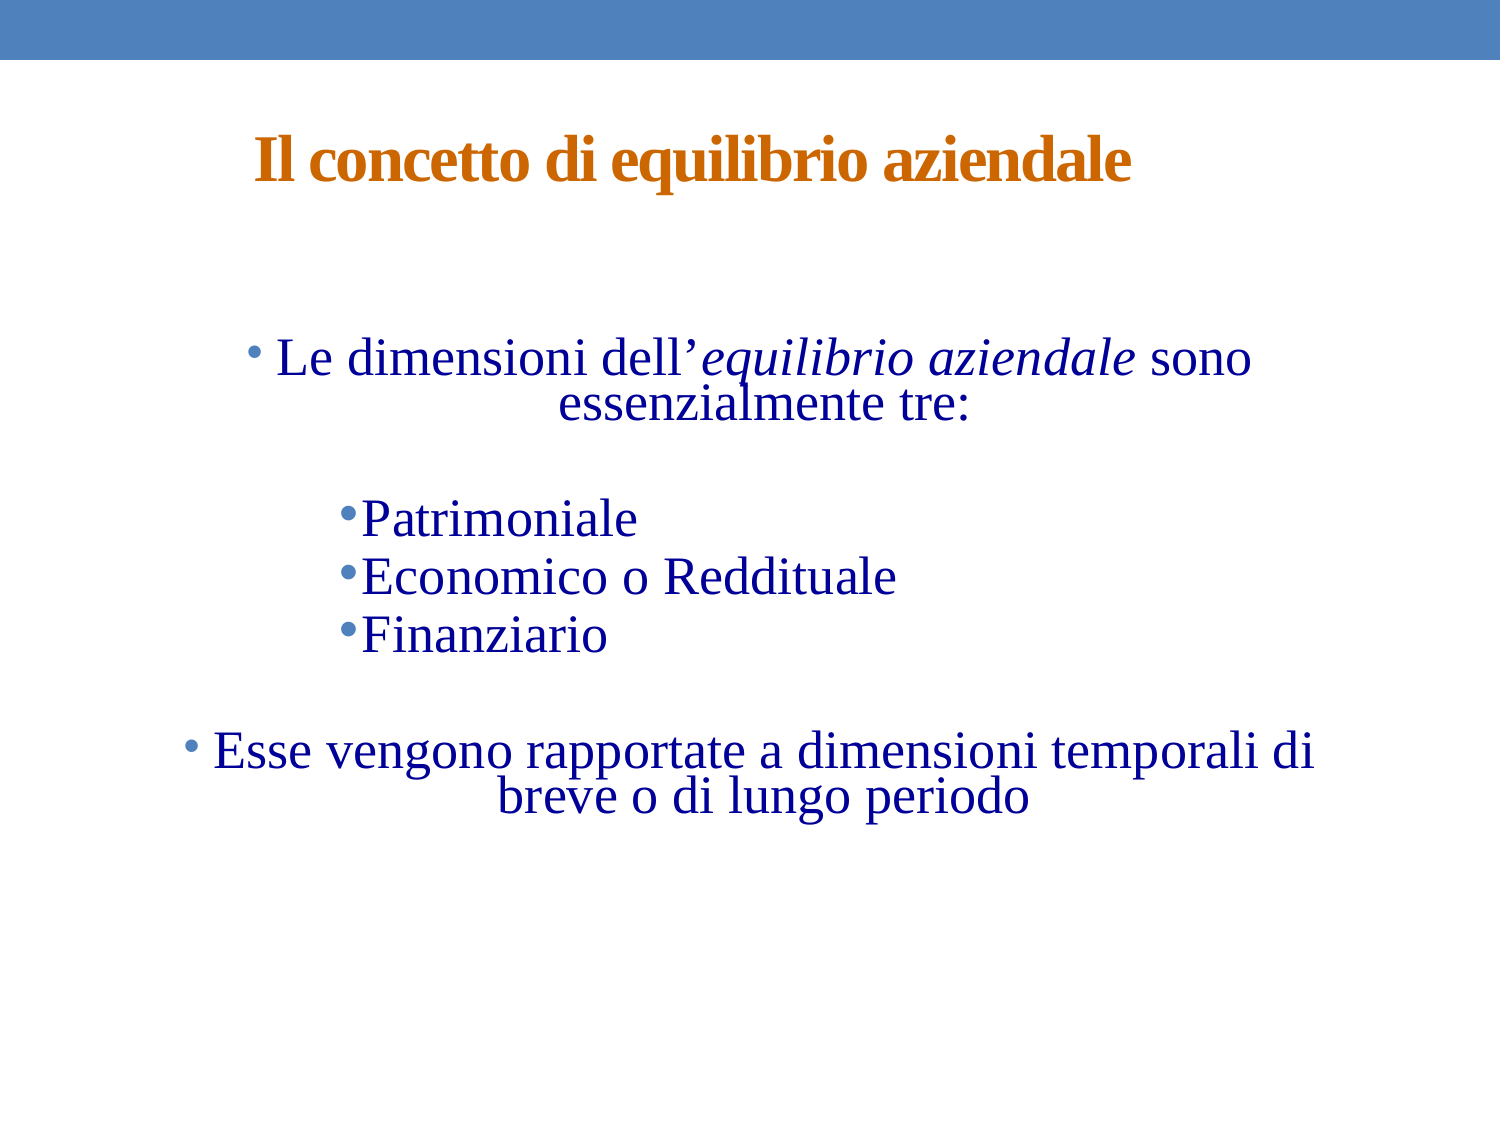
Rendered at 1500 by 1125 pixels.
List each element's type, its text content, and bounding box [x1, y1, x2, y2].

title Il concetto di equilibrio aziendale [238, 61, 1301, 249]
list Le dimensioni dell’equilibrio aziendale sono essenzialmente tre: Patrimoniale Economico o Reddituale Finanziario Esse vengono rapportate a dimensioni temporali di breve o di lungo periodo [151, 331, 1348, 882]
